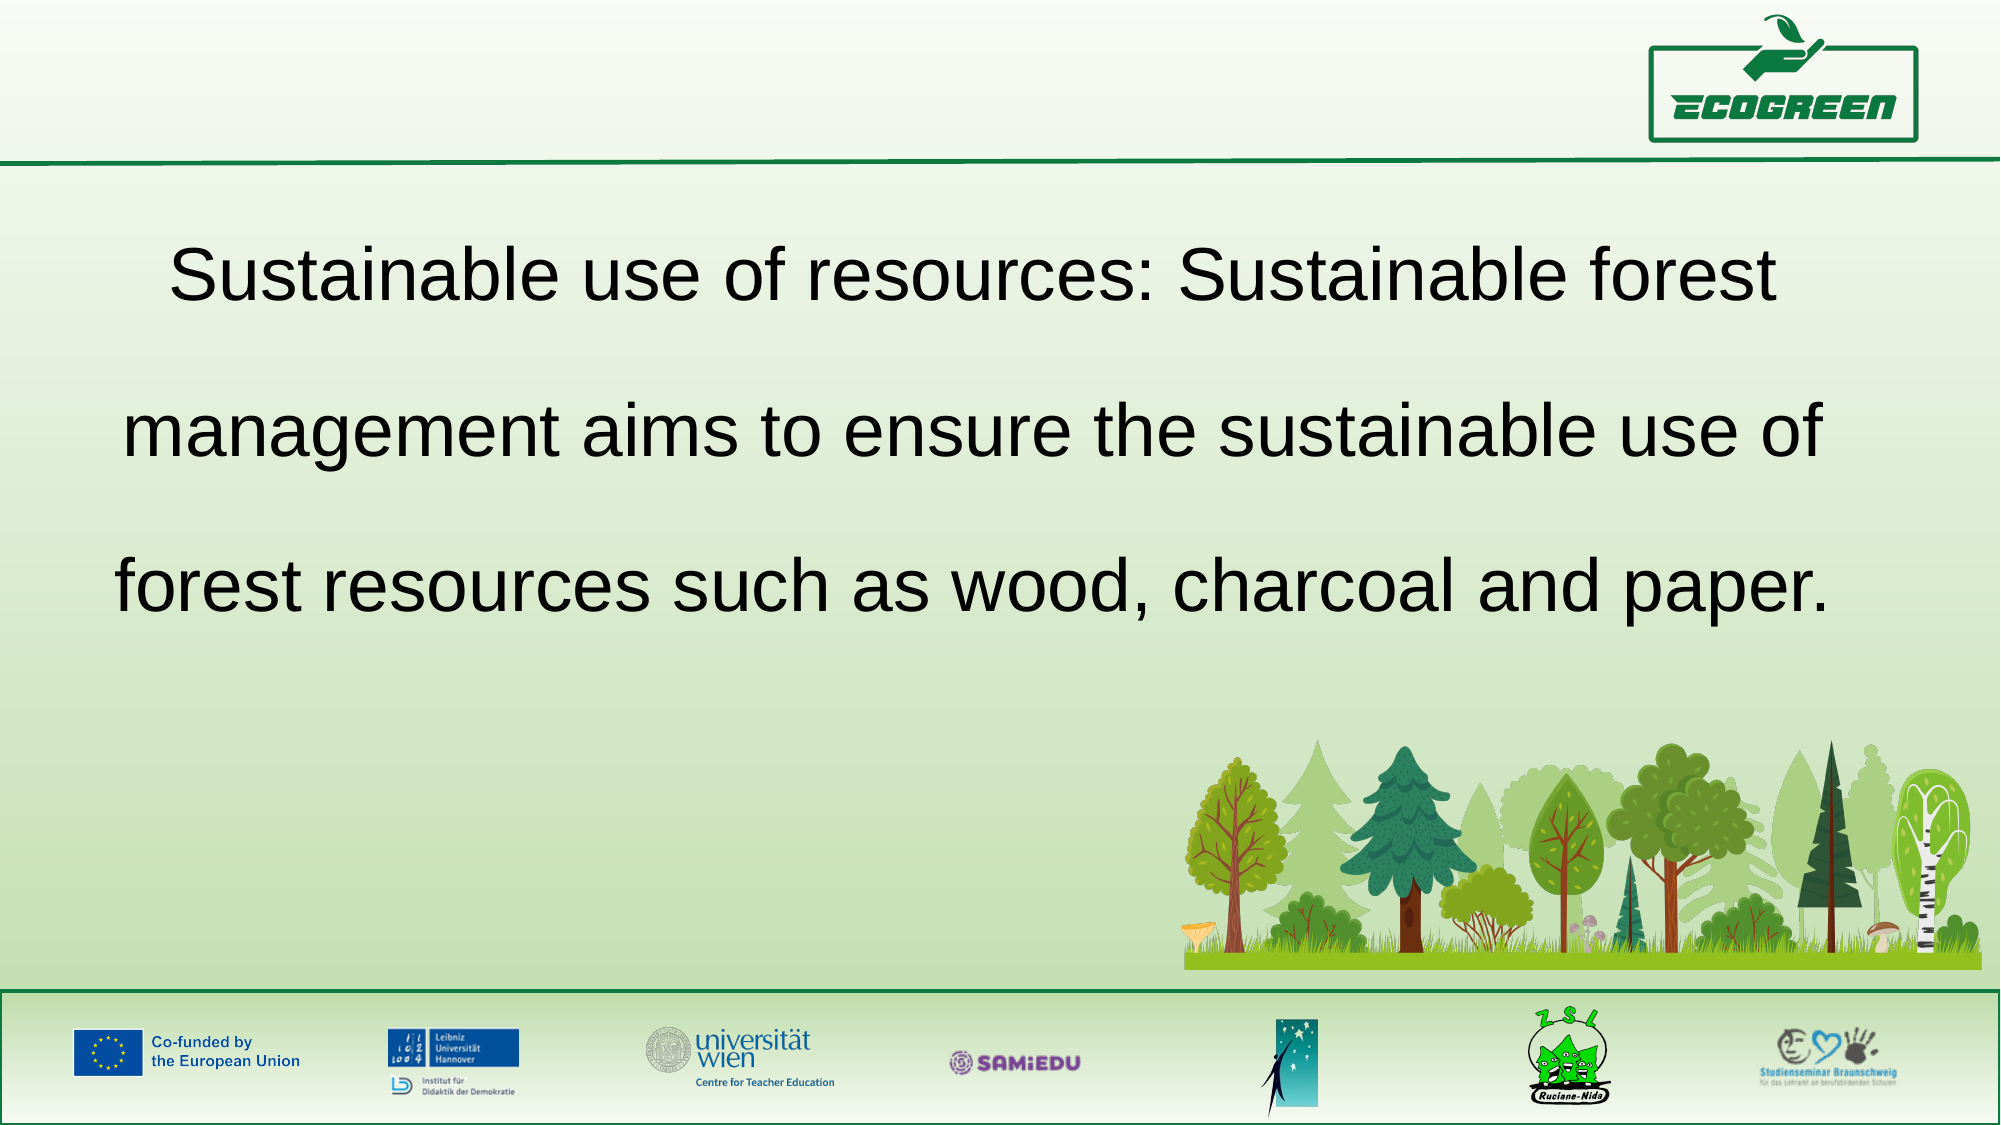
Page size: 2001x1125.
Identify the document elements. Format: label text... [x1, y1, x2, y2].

picture [1528, 1006, 1611, 1105]
text_box Sustainable use of resources: Sustainable forest management aims to ensure the sustainable use of forest resources such as wood, charcoal and paper. [85, 160, 1861, 627]
picture [71, 1027, 317, 1079]
text_box [1181, 739, 1982, 970]
picture [1755, 1022, 1902, 1091]
picture [1259, 1018, 1330, 1125]
picture [945, 1047, 1087, 1079]
picture [646, 1027, 834, 1086]
picture [388, 1022, 519, 1103]
picture [1639, 0, 1928, 157]
